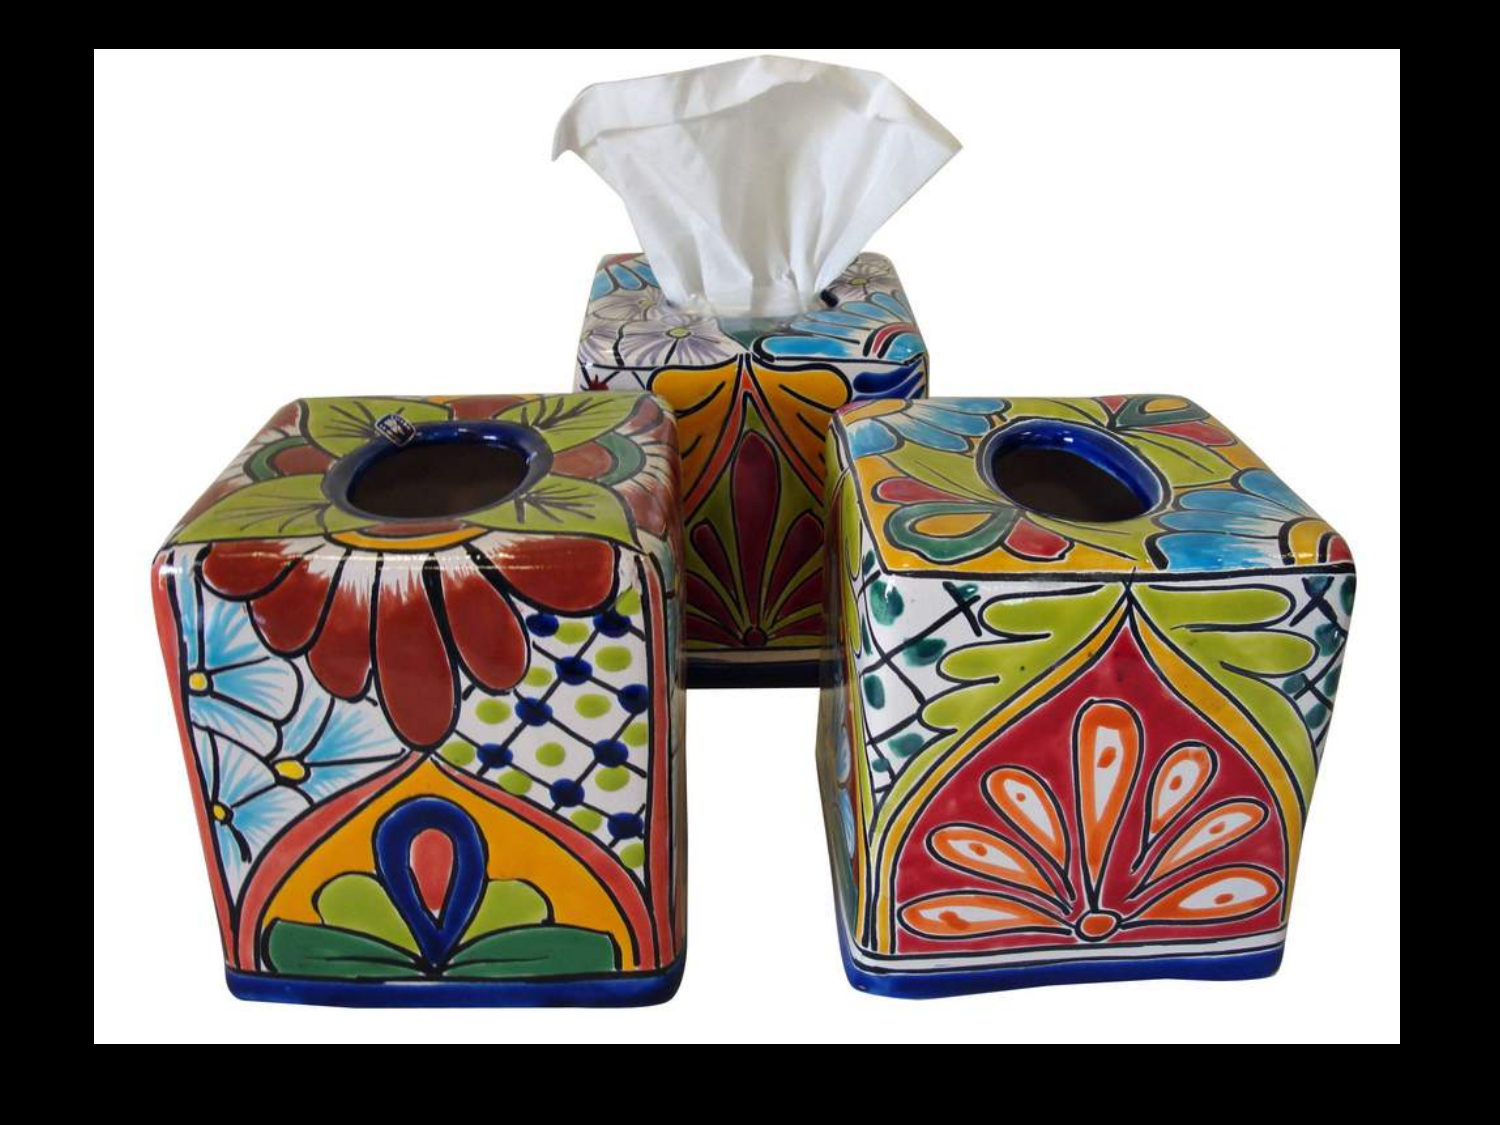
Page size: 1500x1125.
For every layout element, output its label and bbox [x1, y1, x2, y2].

picture [94, 49, 1401, 1044]
